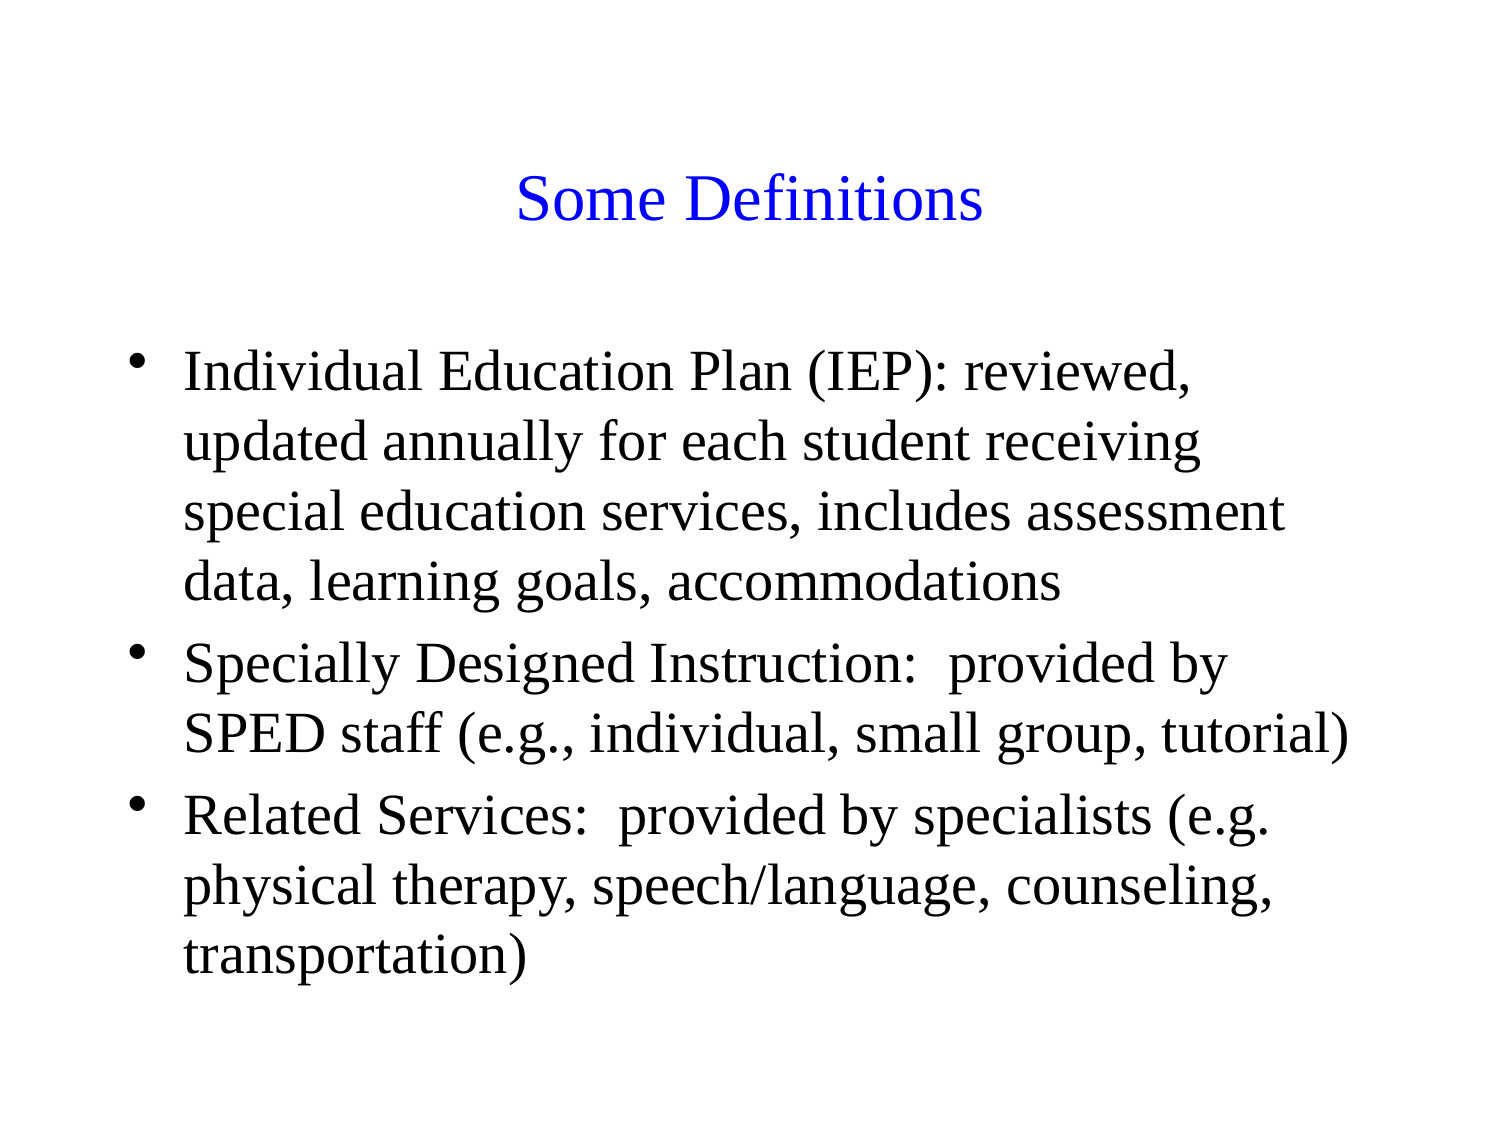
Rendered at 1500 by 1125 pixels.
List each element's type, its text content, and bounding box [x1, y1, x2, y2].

list Individual Education Plan (IEP): reviewed, updated annually for each student receiving special education services, includes assessment data, learning goals, accommodations Specially Designed Instruction: provided by SPED staff (e.g., individual, small group, tutorial) Related Services: provided by specialists (e.g. physical therapy, speech/language, counseling, transportation) [112, 324, 1388, 1001]
title Some Definitions [112, 99, 1388, 288]
